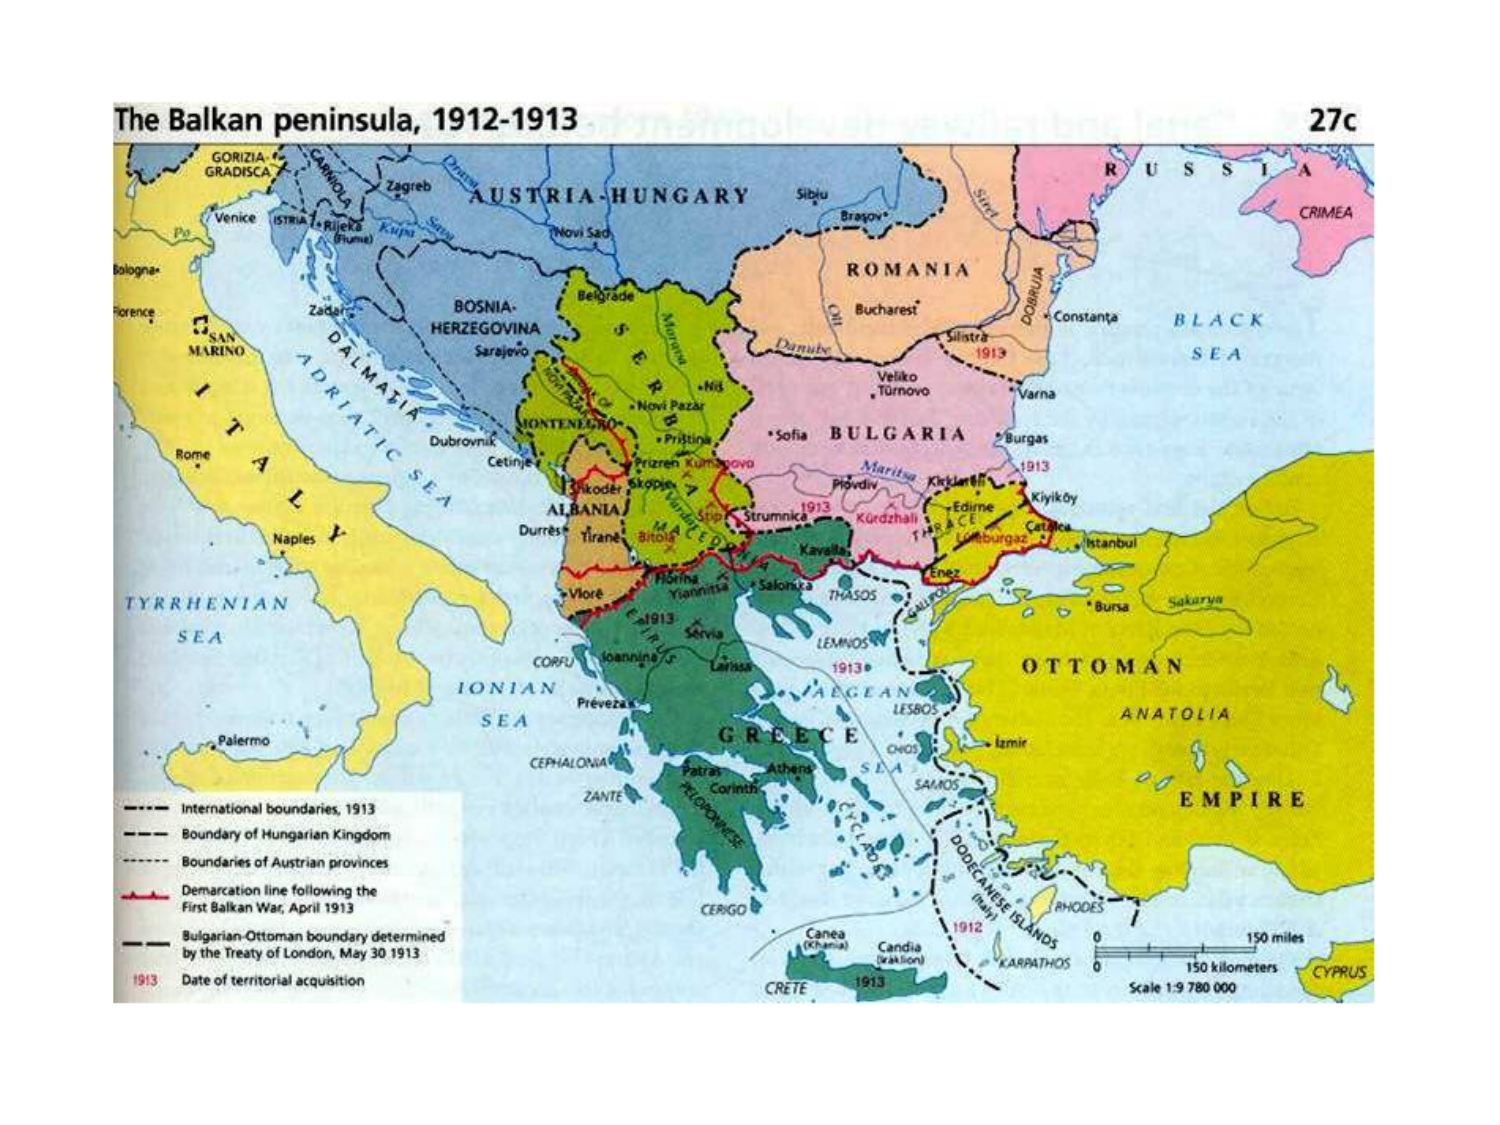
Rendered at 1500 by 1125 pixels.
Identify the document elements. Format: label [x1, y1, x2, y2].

list [111, 101, 1377, 1006]
